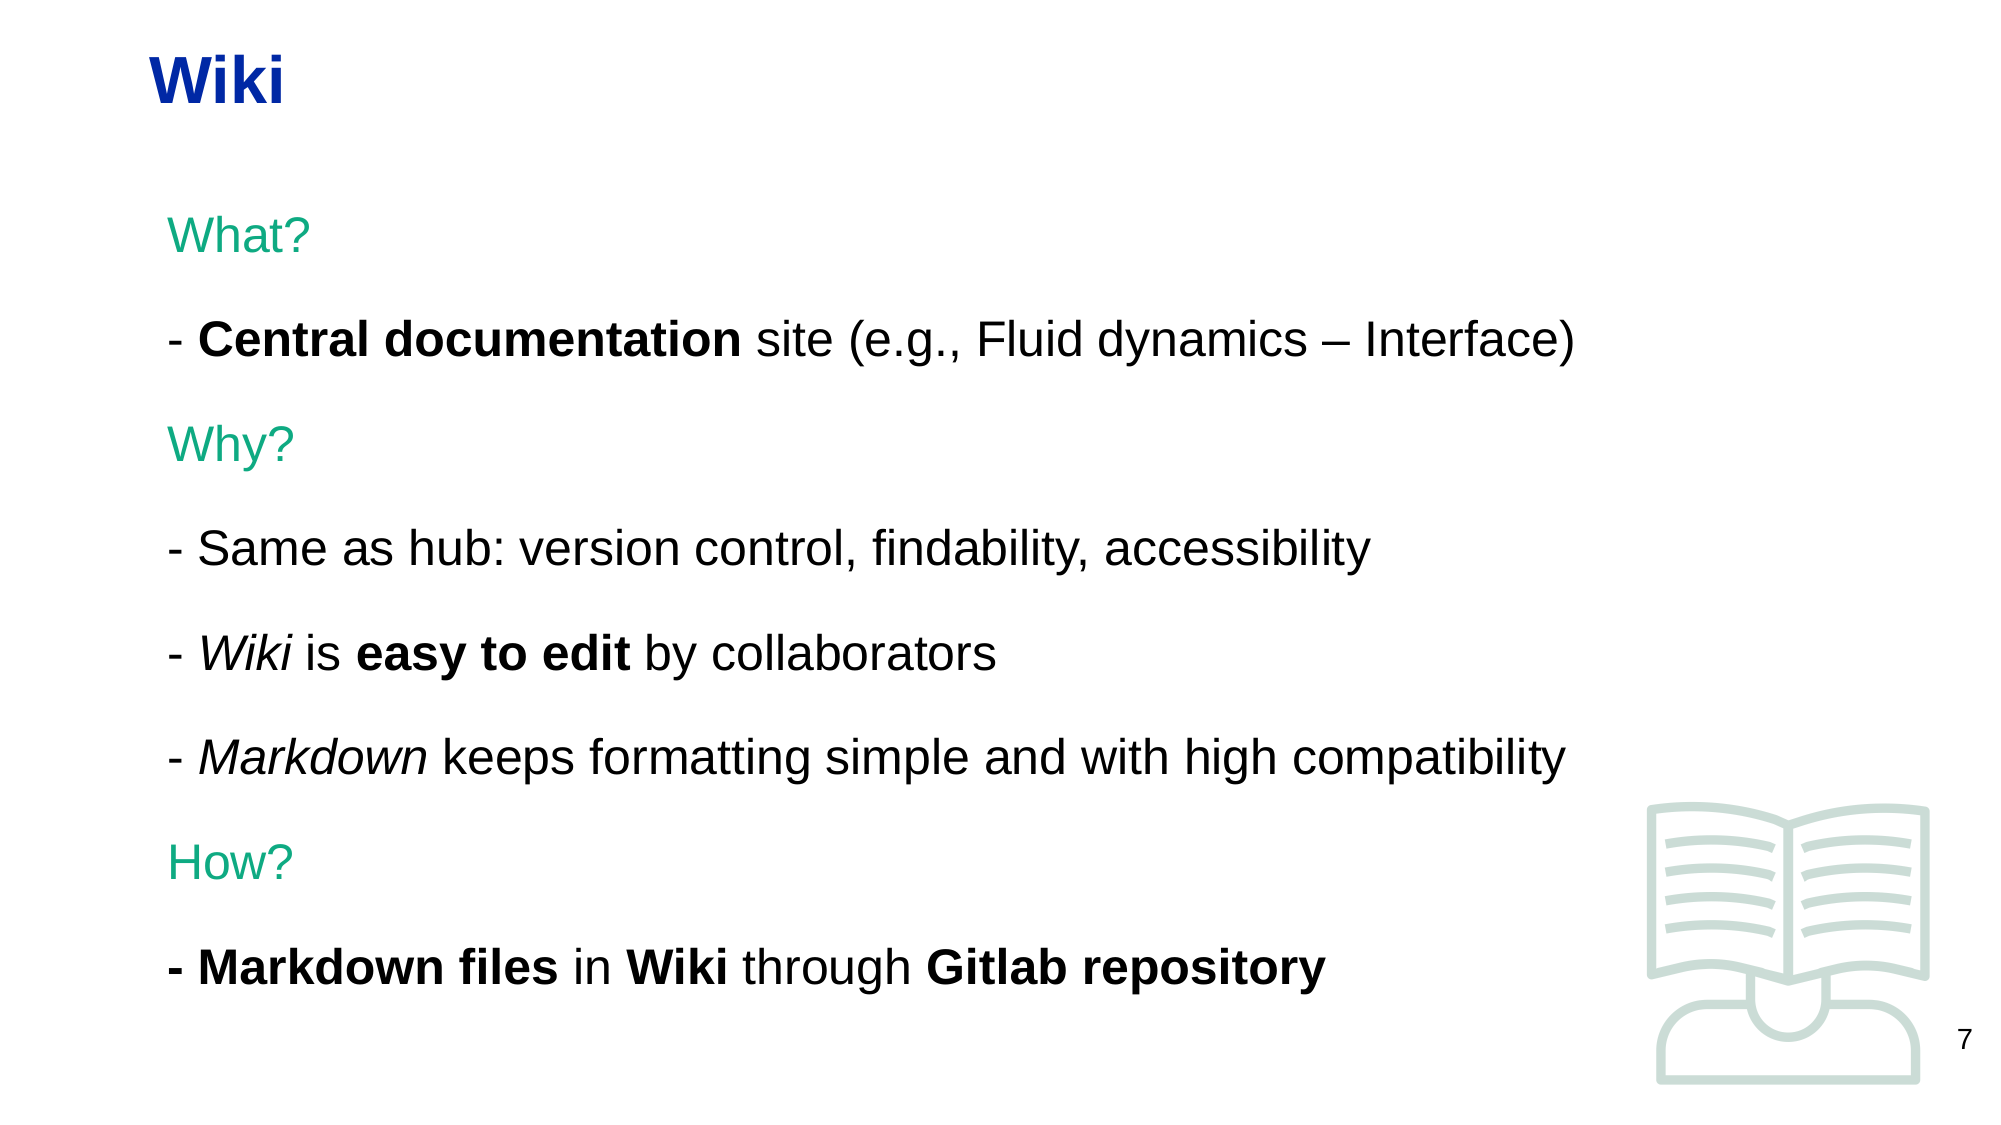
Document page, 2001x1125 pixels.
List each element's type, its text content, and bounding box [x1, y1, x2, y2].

slide_number 7 [1853, 1019, 1974, 1106]
picture [1621, 792, 1964, 1095]
list What? - Central documentation site (e.g., Fluid dynamics – Interface) Why? - Same as hub: version control, findability, accessibility - Wiki is easy to edit by collaborators - Markdown keeps formatting simple and with high compatibility How? - Markdown files in Wiki through Gitlab repository [149, 172, 1851, 987]
title Wiki [149, 31, 1851, 132]
